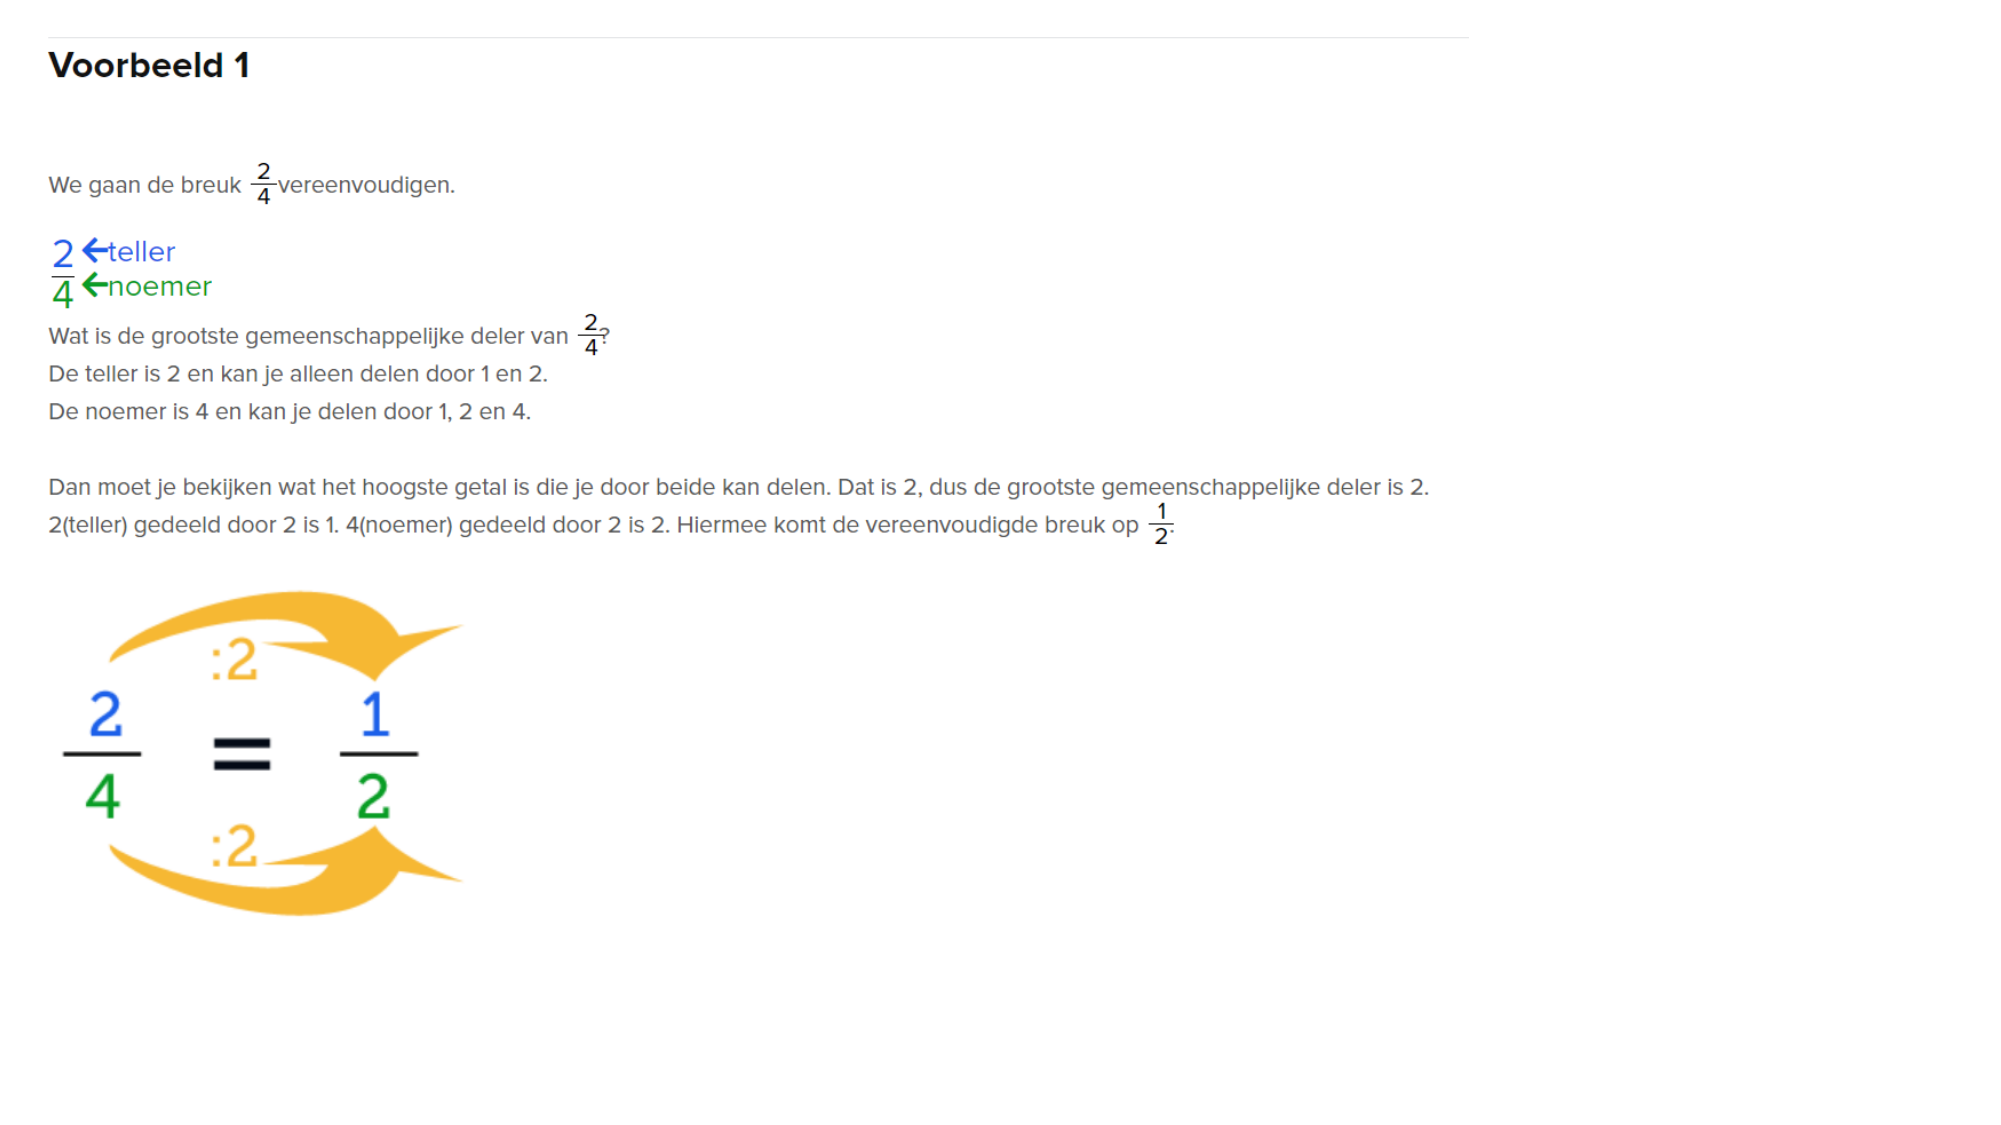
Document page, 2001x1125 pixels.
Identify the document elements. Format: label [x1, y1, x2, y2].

picture [30, 36, 1469, 964]
